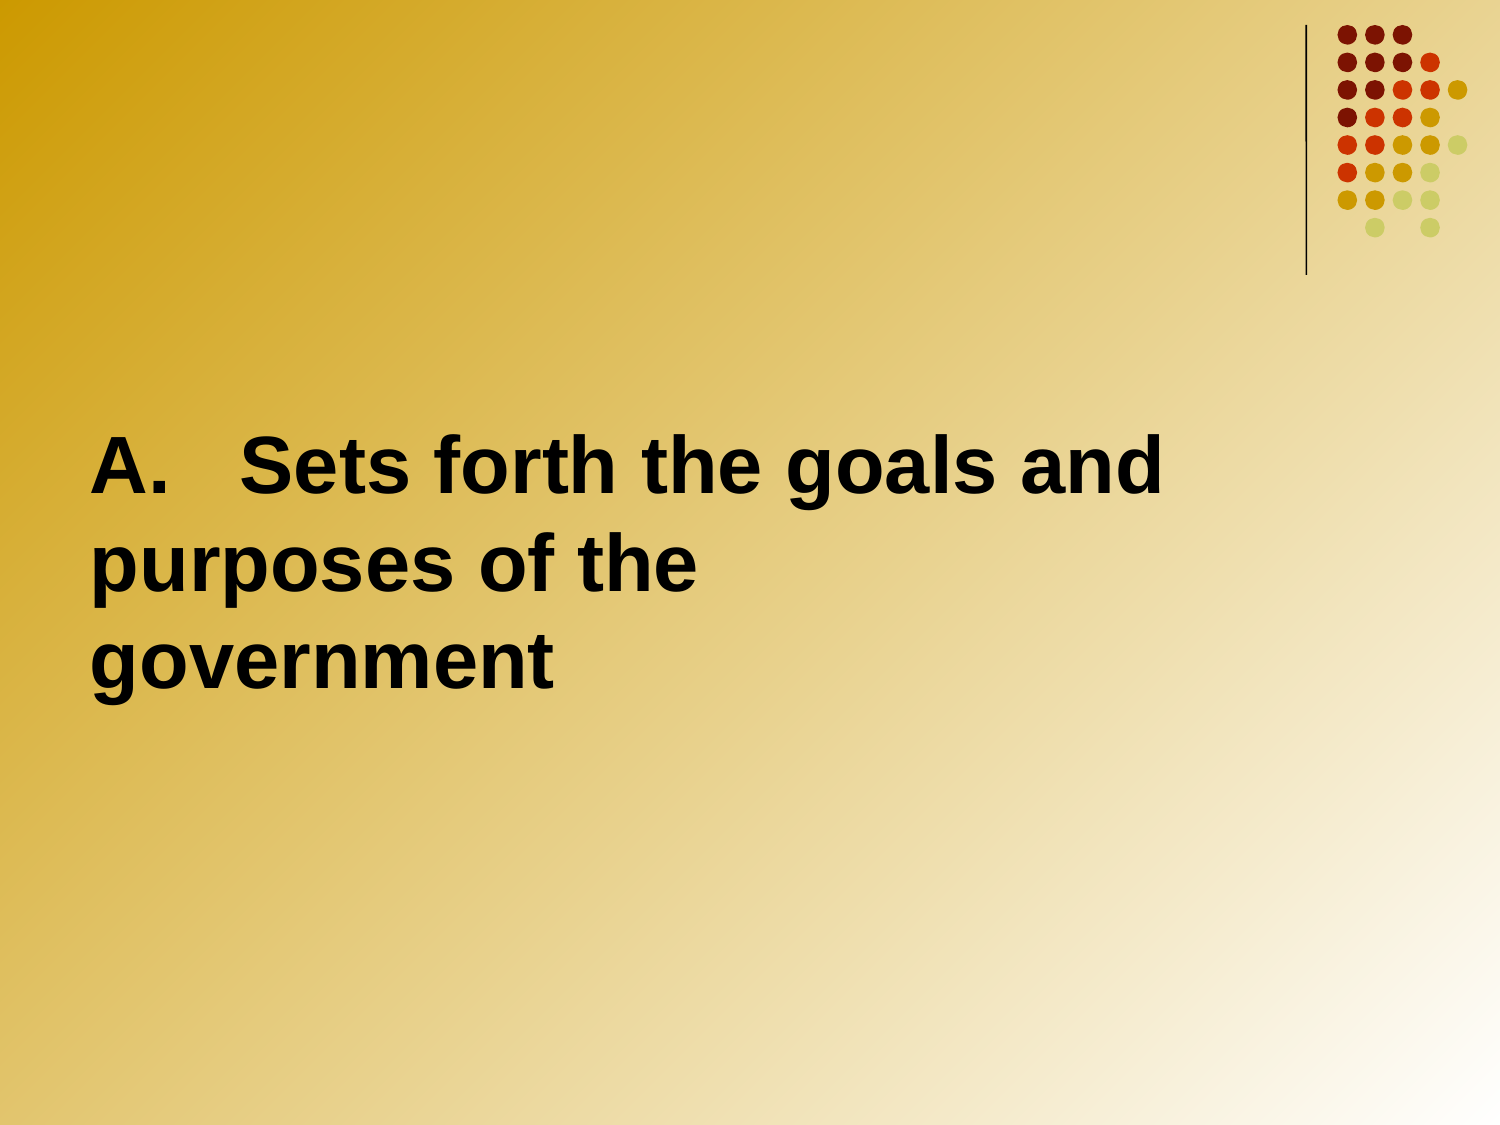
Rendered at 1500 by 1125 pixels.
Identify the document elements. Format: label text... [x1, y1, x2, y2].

text_box A. Sets forth the goals and purposes of the government [75, 499, 1313, 713]
